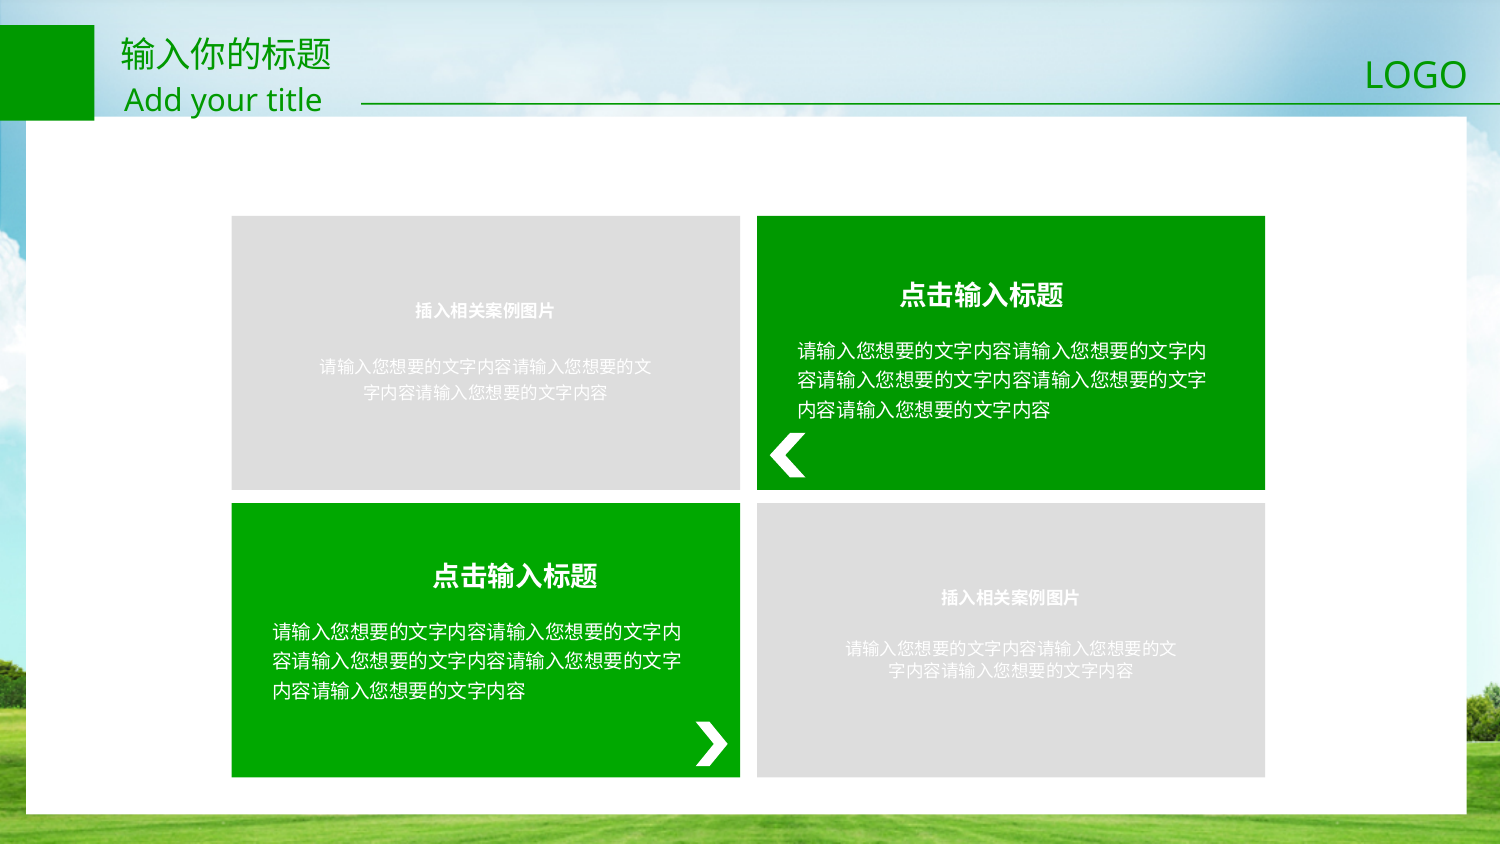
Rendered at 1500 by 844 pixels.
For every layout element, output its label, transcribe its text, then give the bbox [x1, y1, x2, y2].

text_box [769, 432, 806, 478]
text_box [695, 721, 728, 767]
picture [0, 0, 1500, 844]
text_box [840, 586, 1182, 682]
text_box 请输入您想要的文字内容请输入您想要的文字内容请输入您想要的文字内容请输入您想要的文字内容请输入您想要的文字内容 [272, 614, 700, 703]
text_box [230, 502, 741, 779]
text_box 请输入您想要的文字内容请输入您想要的文字内容请输入您想要的文字内容请输入您想要的文字内容请输入您想要的文字内容 [797, 332, 1225, 422]
text_box 点击输入标题 [797, 277, 1166, 311]
text_box [757, 503, 1266, 778]
text_box 点击输入标题 [331, 558, 700, 592]
text_box [756, 215, 1266, 491]
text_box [315, 299, 657, 405]
text_box [231, 215, 741, 490]
